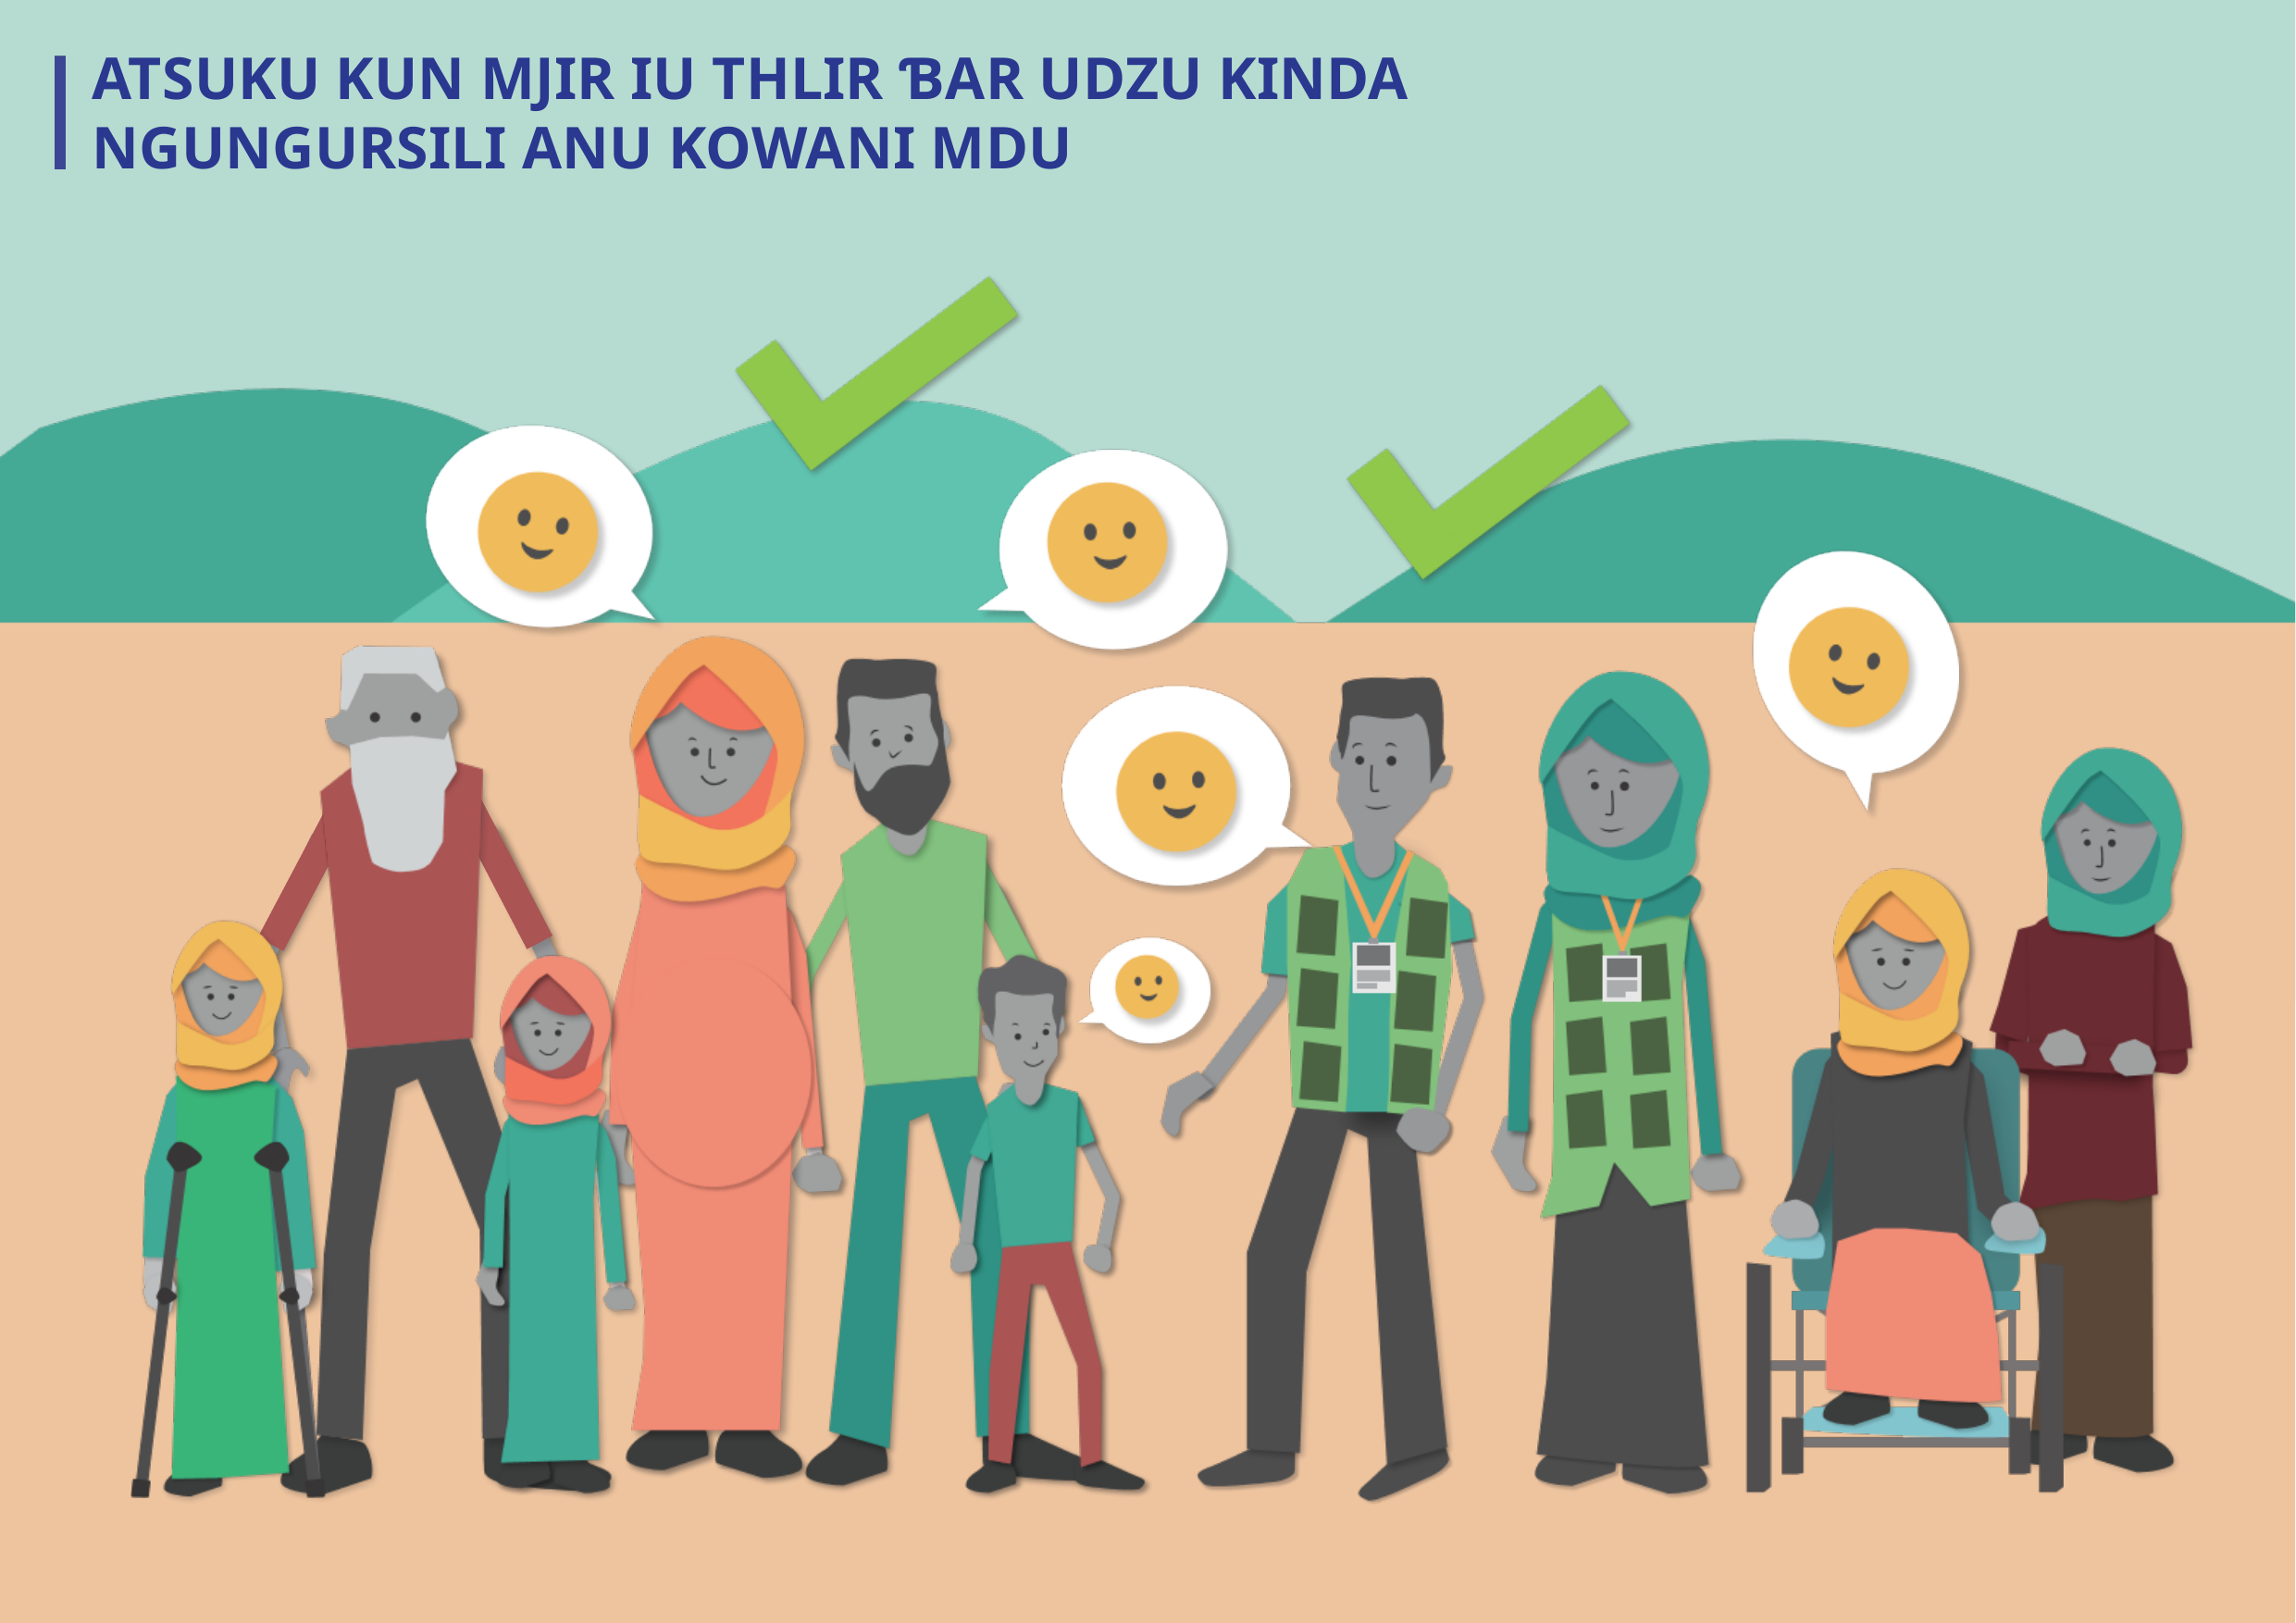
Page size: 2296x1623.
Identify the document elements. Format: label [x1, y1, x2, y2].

text_box [0, 0, 2296, 1623]
